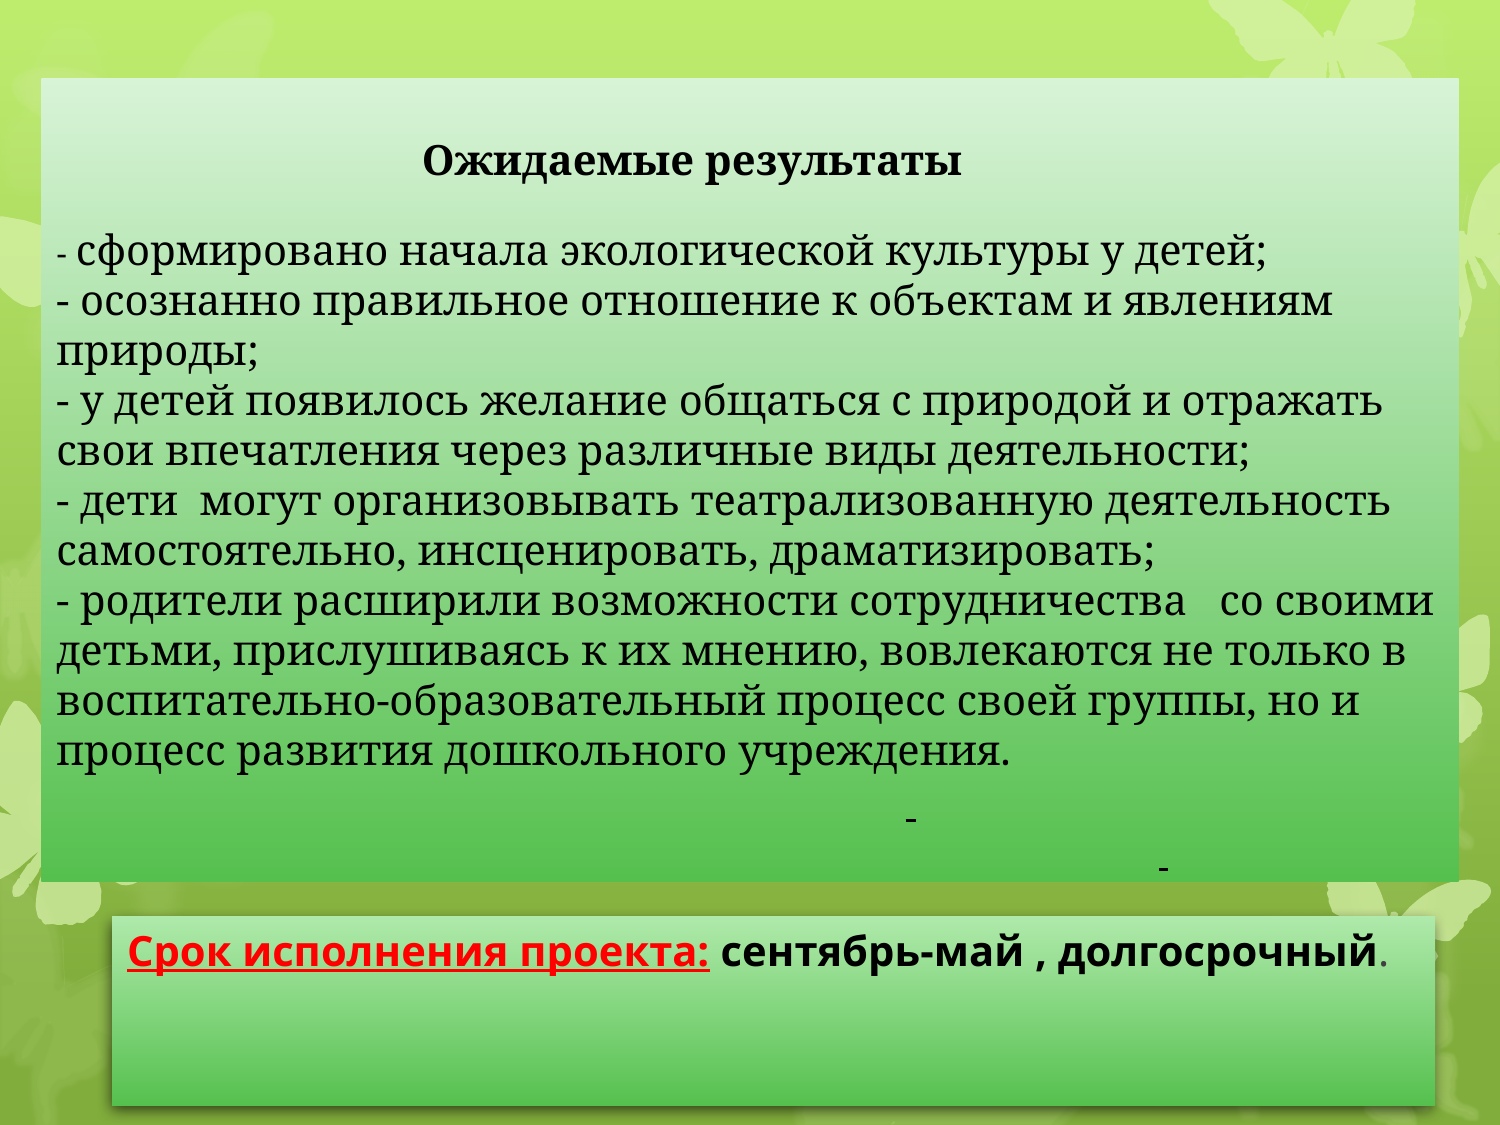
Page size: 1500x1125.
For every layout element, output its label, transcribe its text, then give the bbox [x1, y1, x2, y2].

subtitle Срок исполнения проекта: сентябрь-май , долгосрочный. [112, 916, 1436, 1106]
title Ожидаемые результаты - сформировано начала экологической культуры у детей; - осознанно правильное отношение к объектам и явлениям природы; - у детей появилось желание общаться с природой и отражать свои впечатления через различные виды деятельности; - дети могут организовывать театрализованную деятельность самостоятельно, инсценировать, драматизировать; - родители расширили возможности сотрудничества со своими детьми, прислушиваясь к их мнению, вовлекаются не только в воспитательно-образовательный процесс своей группы, но и процесс развития дошкольного учреждения. [40, 77, 1460, 882]
